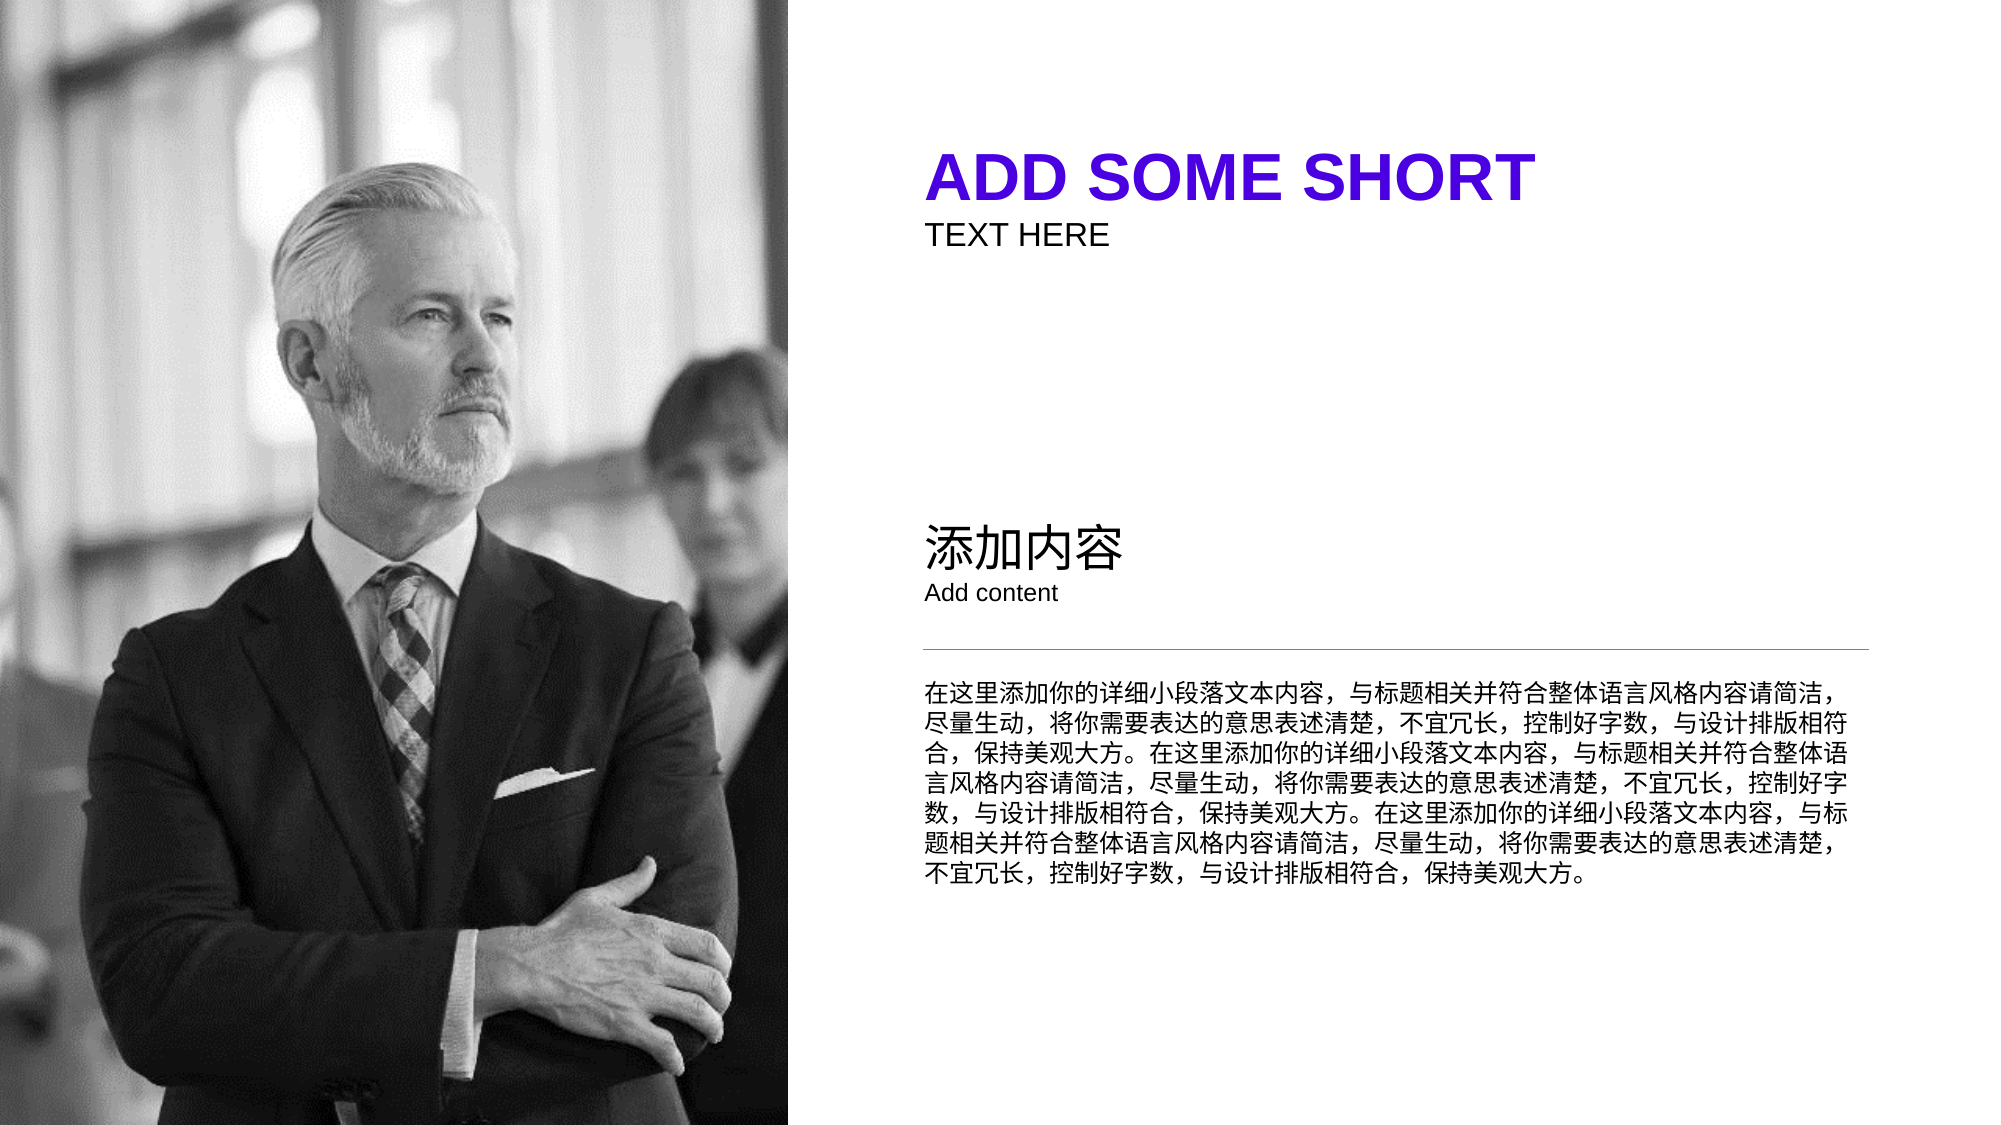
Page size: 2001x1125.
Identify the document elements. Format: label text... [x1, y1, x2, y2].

text_box 在这里添加你的详细小段落文本内容，与标题相关并符合整体语言风格内容请简洁，尽量生动，将你需要表达的意思表述清楚，不宜冗长，控制好字数，与设计排版相符合，保持美观大方。在这里添加你的详细小段落文本内容，与标题相关并符合整体语言风格内容请简洁，尽量生动，将你需要表达的意思表述清楚，不宜冗长，控制好字数，与设计排版相符合，保持美观大方。在这里添加你的详细小段落文本内容，与标题相关并符合整体语言风格内容请简洁，尽量生动，将你需要表达的意思表述清楚，不宜冗长，控制好字数，与设计排版相符合，保持美观大方。 [909, 669, 1883, 895]
picture [0, 0, 788, 1125]
text_box ADD SOME SHORT TEXT HERE [909, 125, 1581, 261]
text_box 添加内容 Add content [909, 509, 1213, 615]
